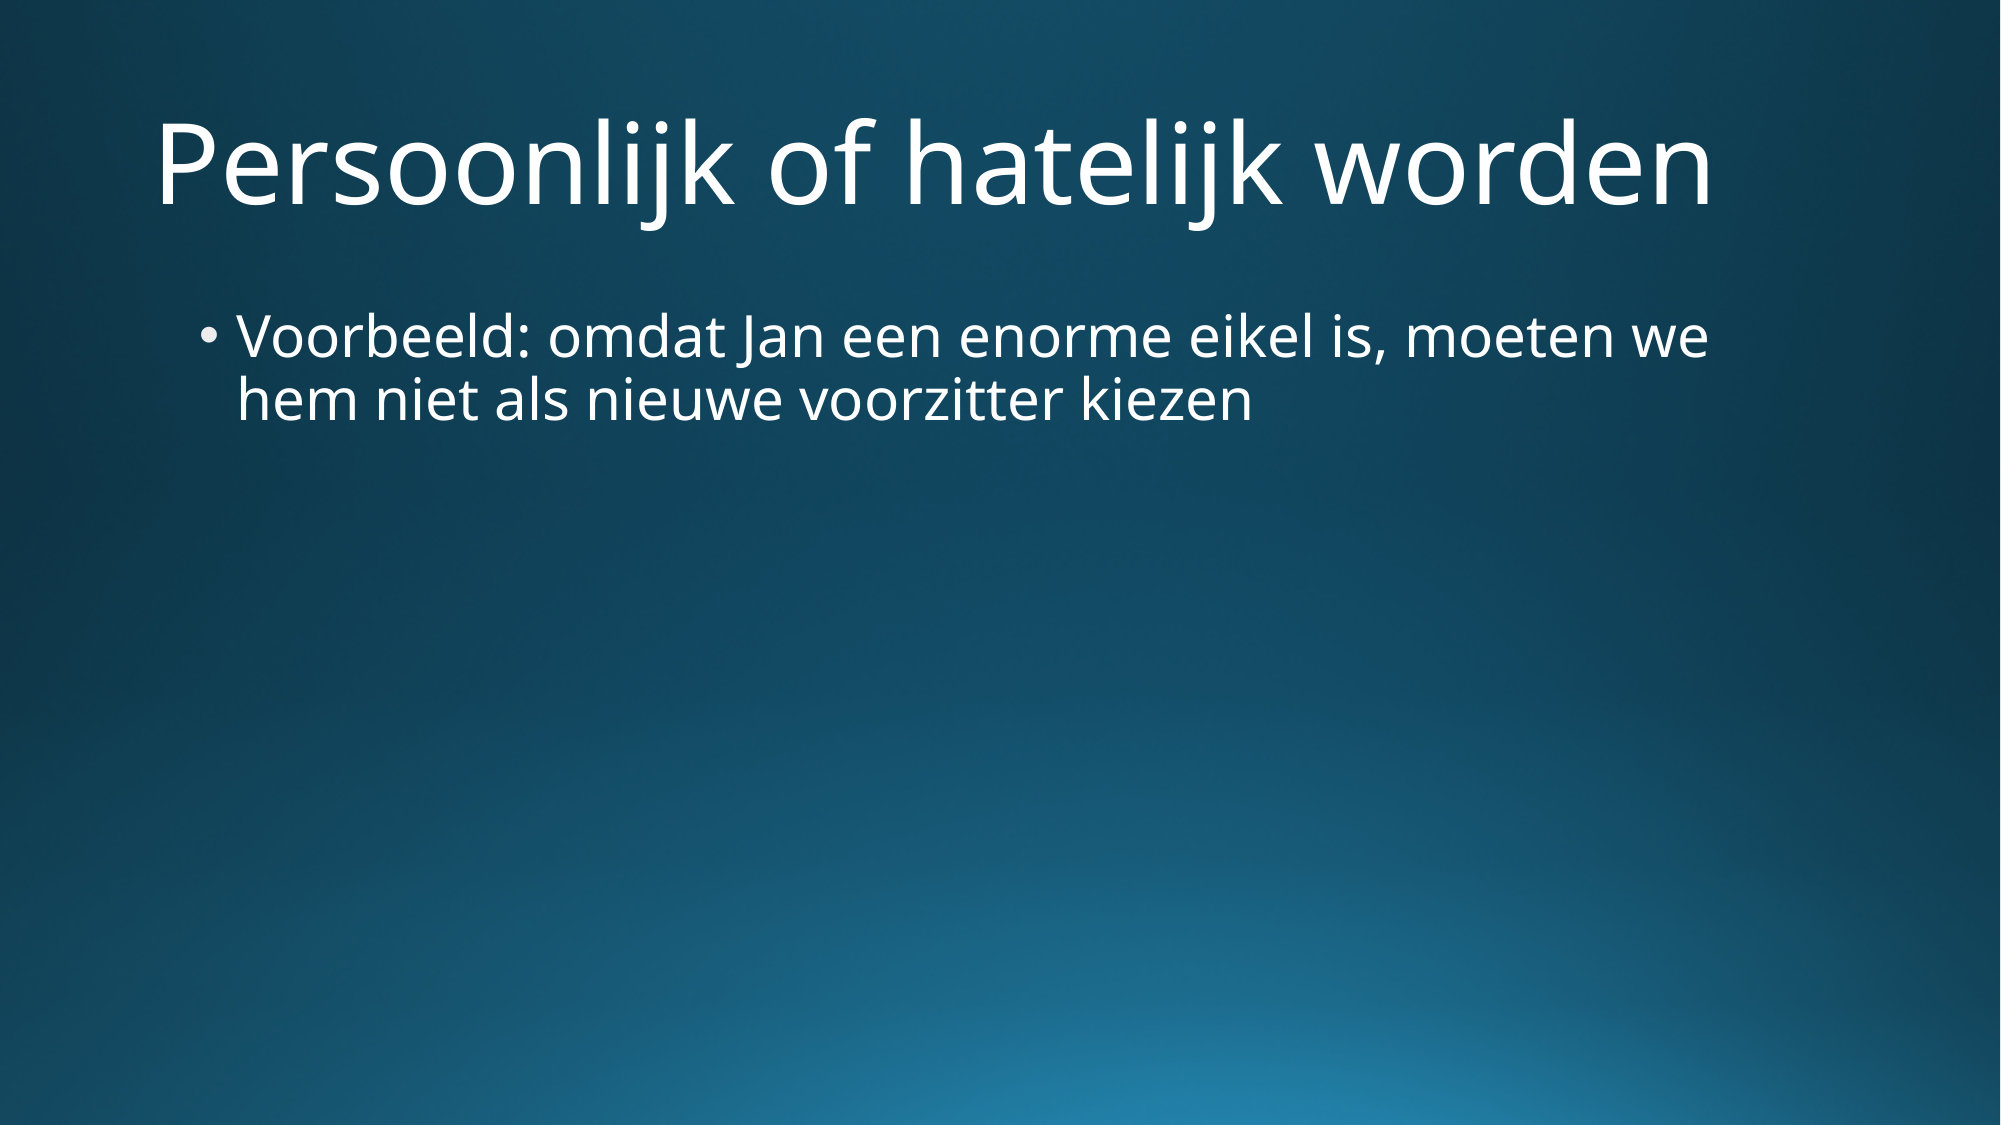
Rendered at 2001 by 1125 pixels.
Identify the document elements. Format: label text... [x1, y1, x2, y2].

list Voorbeeld: omdat Jan een enorme eikel is, moeten we hem niet als nieuwe voorzitter kiezen [183, 299, 1863, 1014]
title Persoonlijk of hatelijk worden [137, 59, 1863, 278]
picture [0, 0, 2001, 1125]
